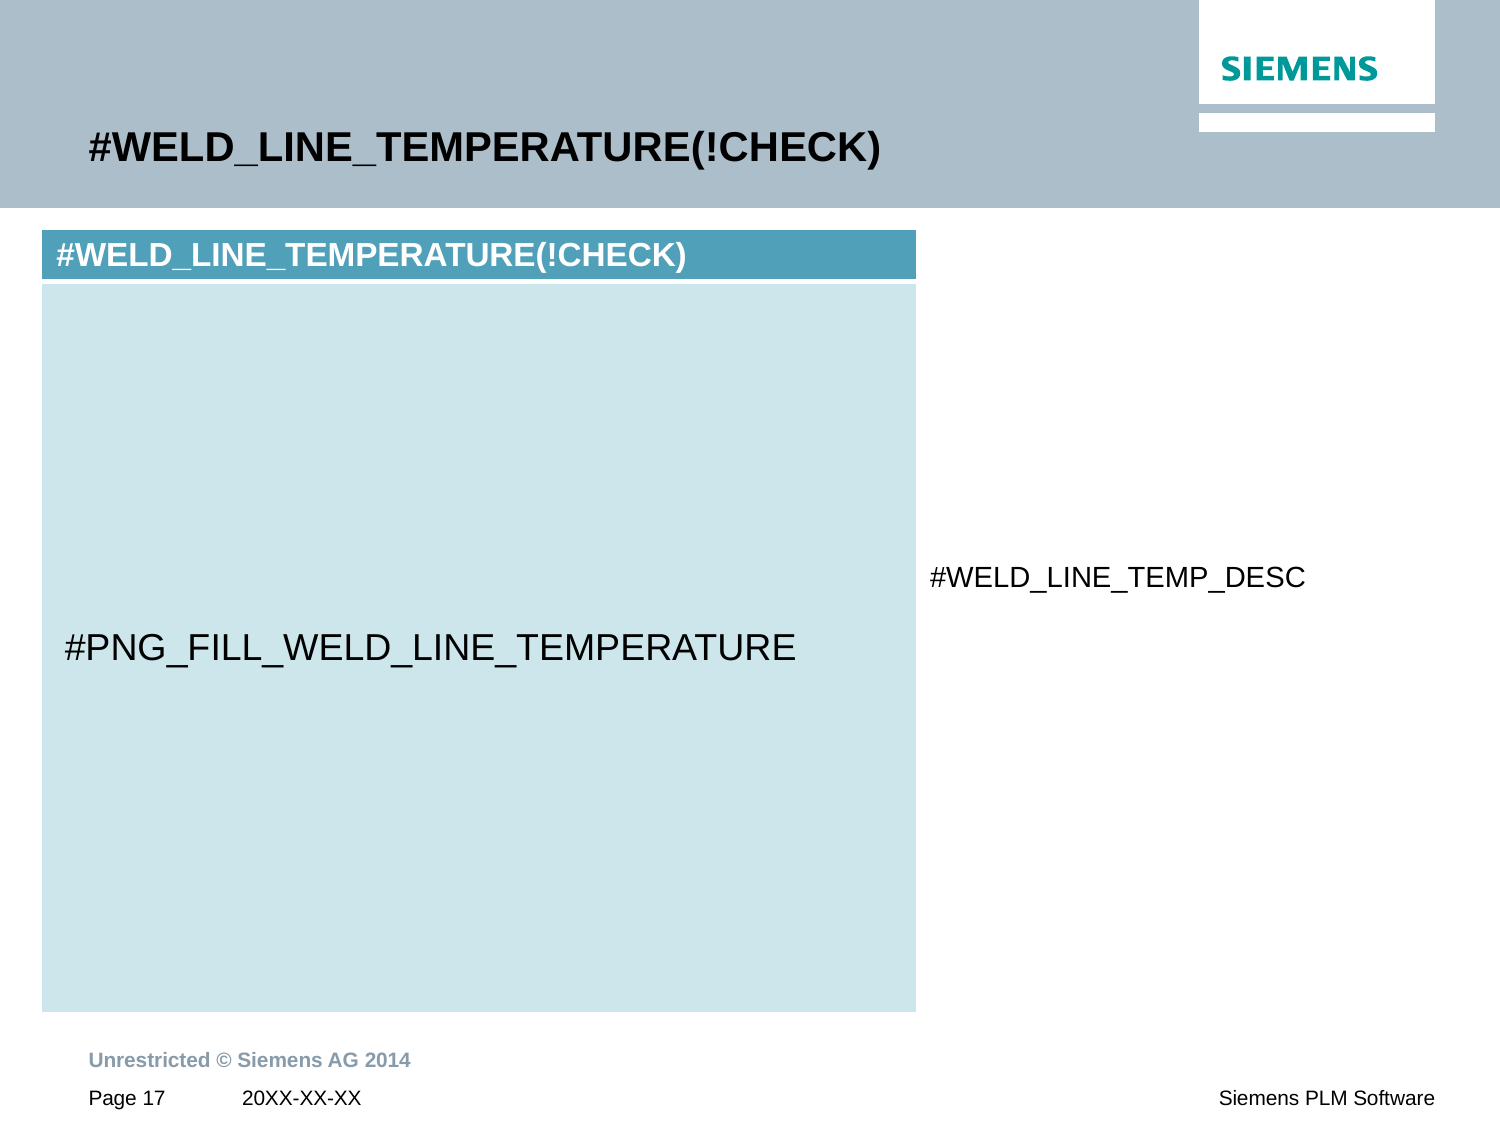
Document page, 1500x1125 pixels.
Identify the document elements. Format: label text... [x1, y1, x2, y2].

text_box #WELD_LINE_TEMP_DESC [915, 550, 1436, 601]
title #WELD_LINE_TEMPERATURE(!CHECK) [0, 0, 1500, 209]
table_cell [42, 284, 916, 1012]
table_header #WELD_LINE_TEMPERATURE(!CHECK) [42, 230, 916, 279]
text_box #PNG_FILL_WELD_LINE_TEMPERATURE [64, 302, 892, 988]
